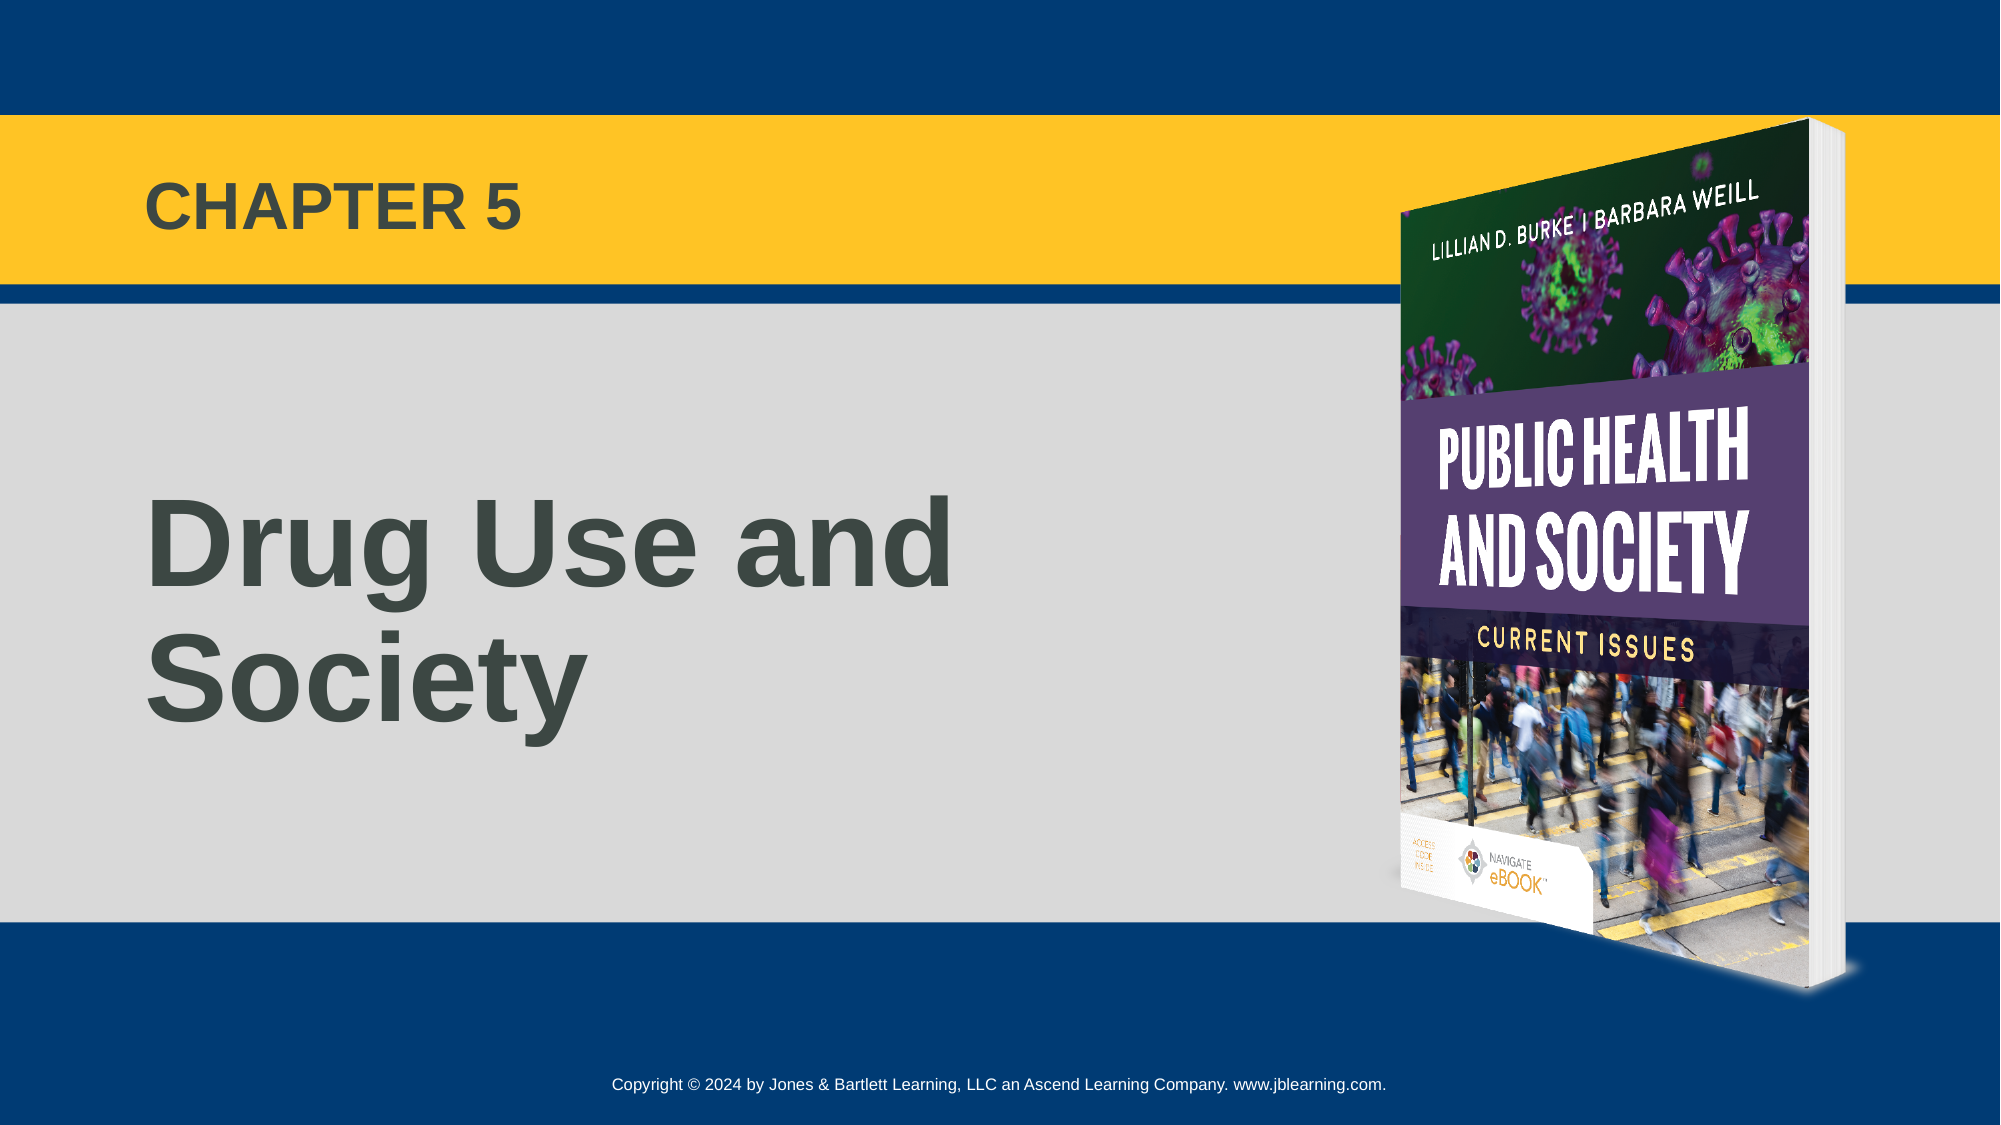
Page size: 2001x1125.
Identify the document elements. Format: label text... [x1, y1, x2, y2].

picture [1328, 63, 1921, 1062]
subtitle CHAPTER 5 [144, 138, 1215, 267]
title Drug Use and Society [144, 360, 1199, 866]
